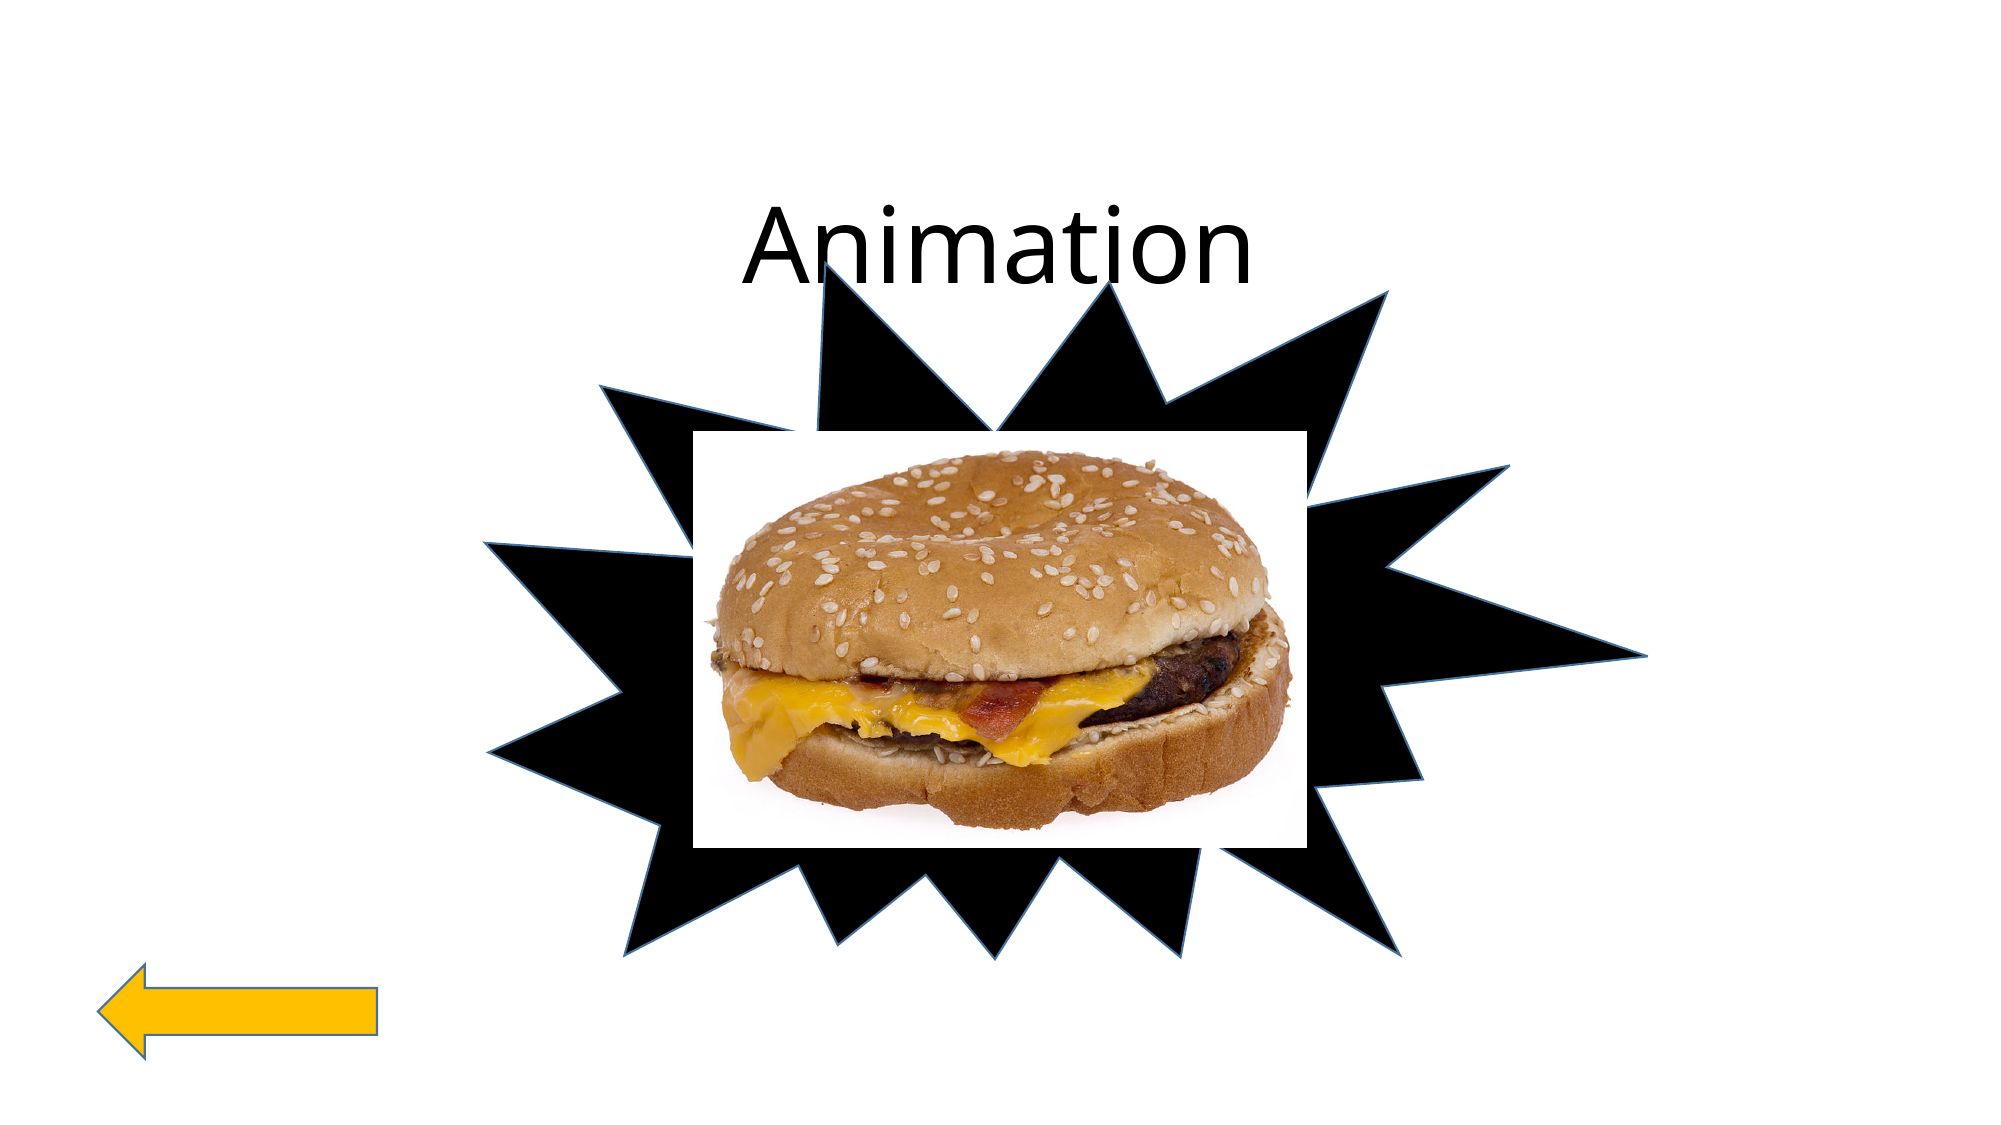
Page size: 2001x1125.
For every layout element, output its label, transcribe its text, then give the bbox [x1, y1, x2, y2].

text_box [598, 384, 797, 551]
text_box [995, 279, 1390, 501]
title Animation [249, 184, 1750, 314]
picture [693, 431, 1307, 848]
text_box [482, 541, 1202, 962]
text_box [1218, 464, 1649, 958]
text_box [96, 962, 379, 1061]
text_box [816, 260, 994, 431]
